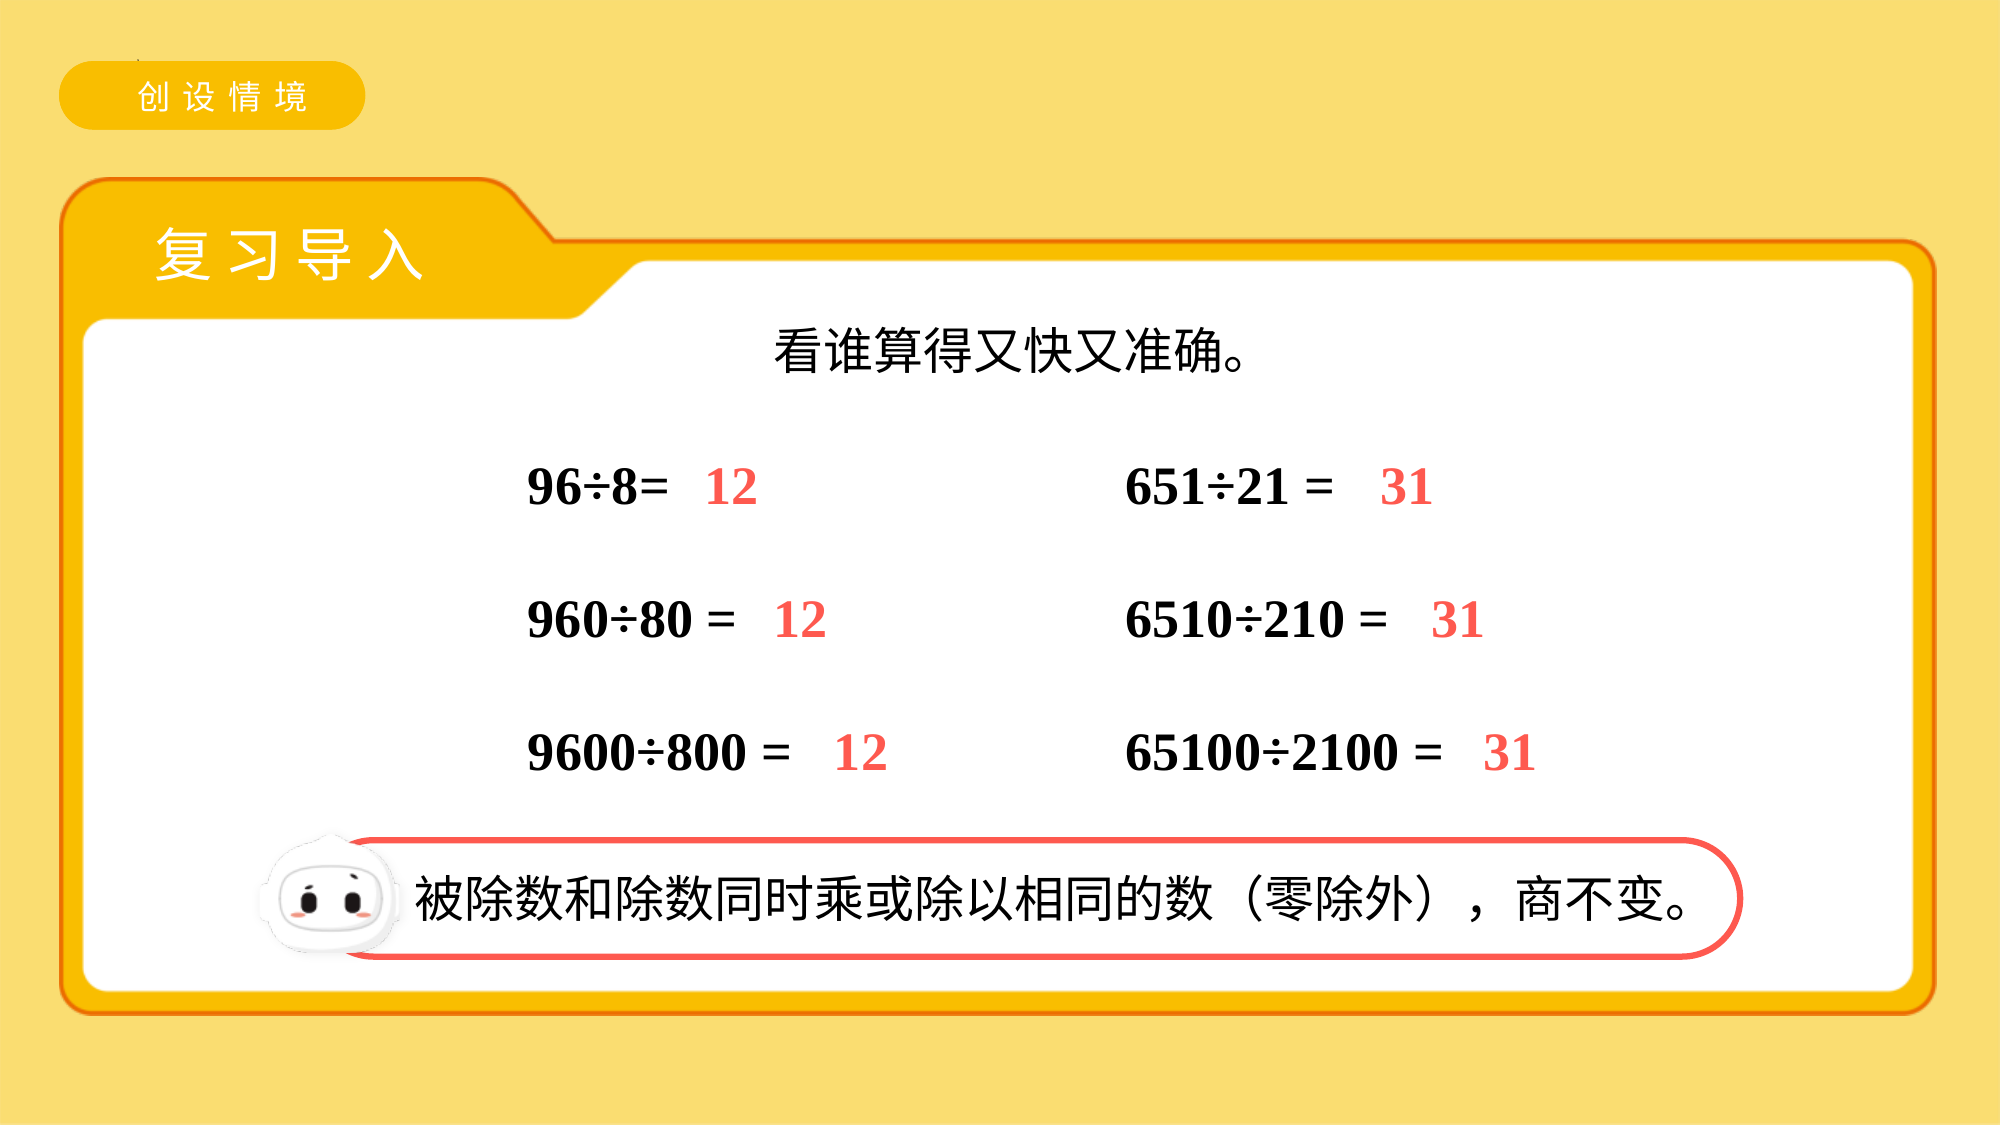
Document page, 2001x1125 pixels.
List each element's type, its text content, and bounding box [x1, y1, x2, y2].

text_box 960÷80 = [513, 575, 758, 656]
text_box 复习导入 [139, 210, 471, 295]
text_box 31 [1416, 575, 1503, 656]
text_box 96÷8= [513, 442, 689, 523]
text_box 31 [1365, 442, 1452, 523]
text_box 看谁算得又快又准确。 [758, 311, 1274, 387]
text_box 12 [689, 442, 782, 523]
text_box 6510÷210 = [1110, 575, 1416, 656]
picture [0, 0, 2000, 1125]
text_box 31 [1468, 708, 1555, 789]
text_box 9600÷800 = [513, 708, 819, 789]
text_box 12 [758, 575, 851, 656]
text_box 创设情境 [111, 68, 333, 124]
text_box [259, 834, 1741, 957]
text_box 65100÷2100 = [1110, 708, 1468, 789]
text_box 12 [819, 708, 911, 789]
text_box 651÷21 = [1110, 442, 1365, 523]
